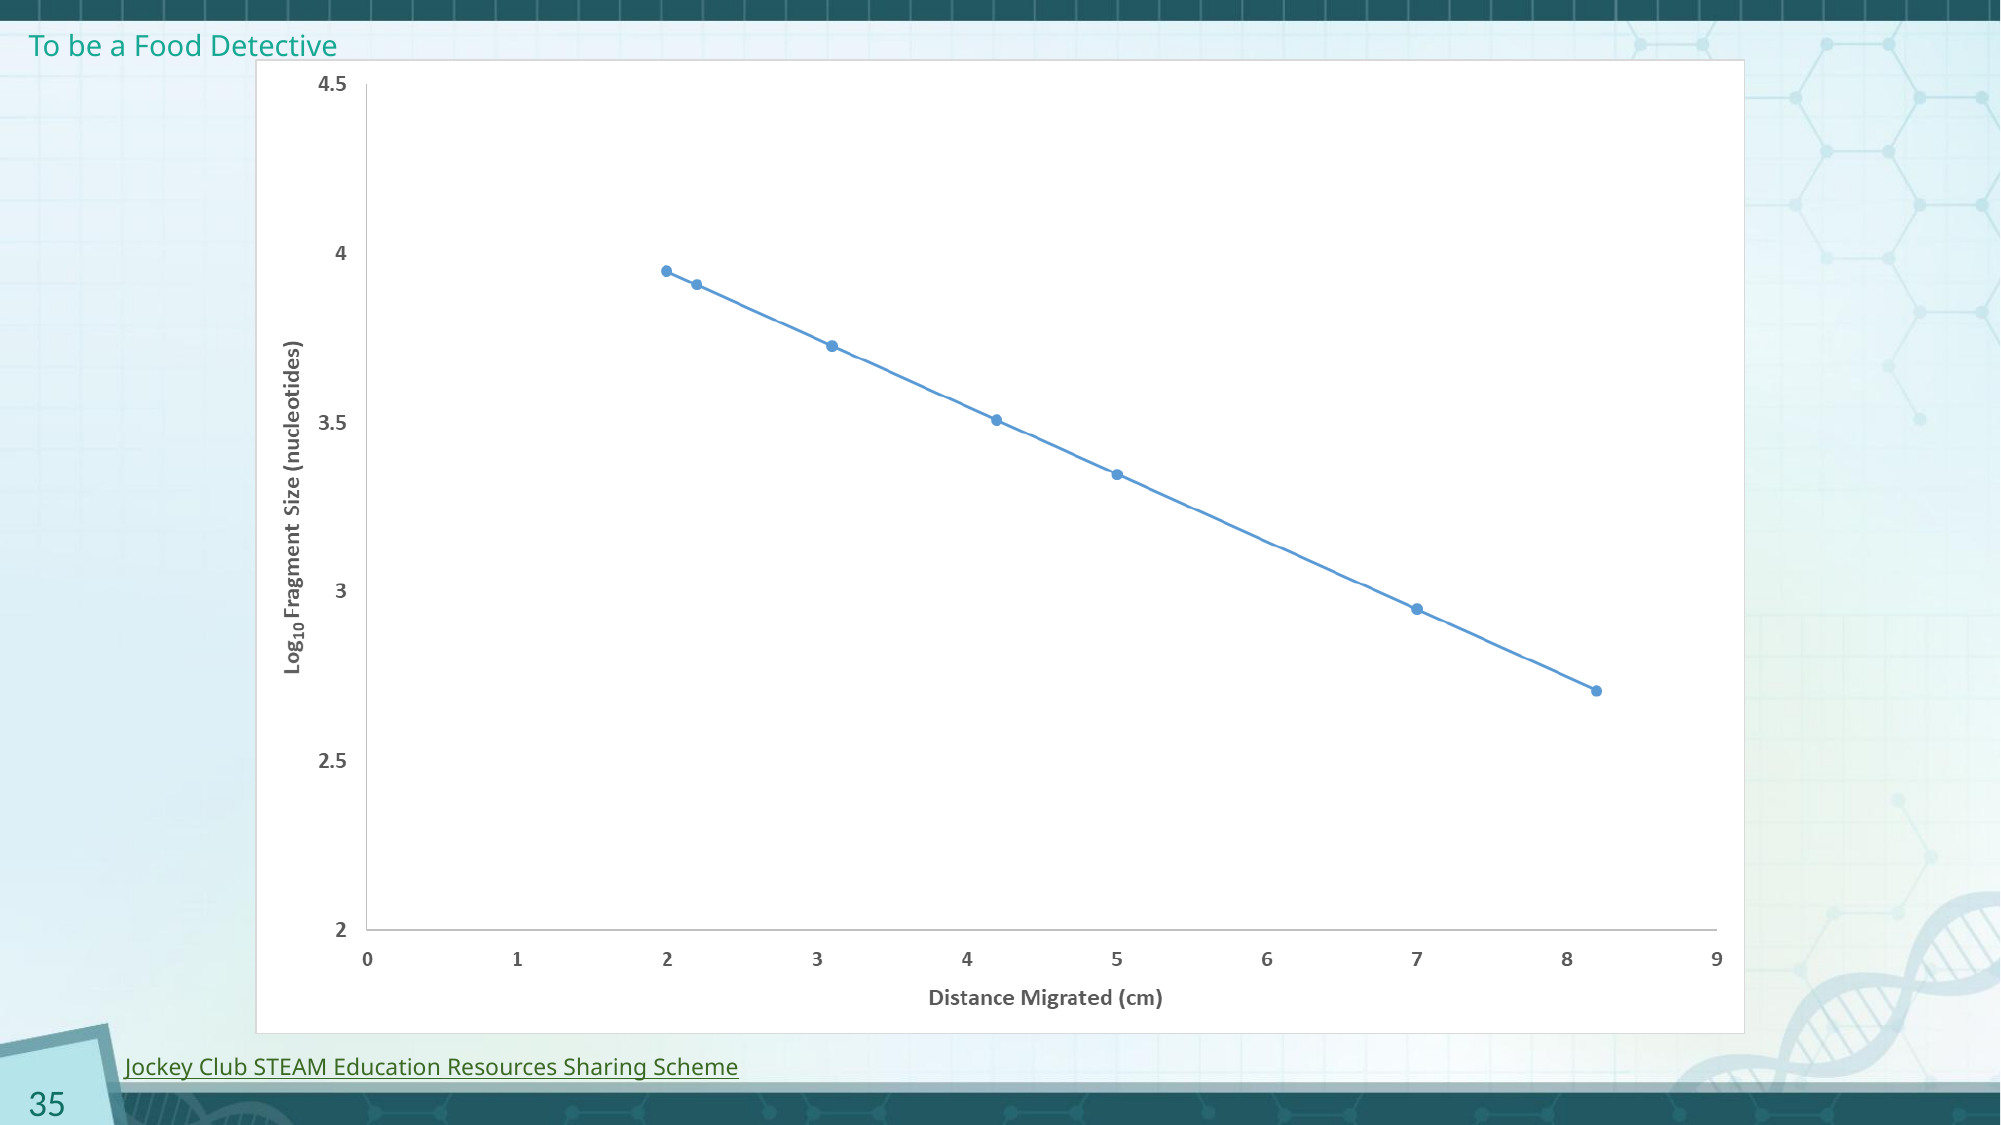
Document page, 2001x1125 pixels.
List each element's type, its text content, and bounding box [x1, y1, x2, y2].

picture [0, 0, 2001, 1125]
slide_number 35 [0, 1071, 96, 1125]
